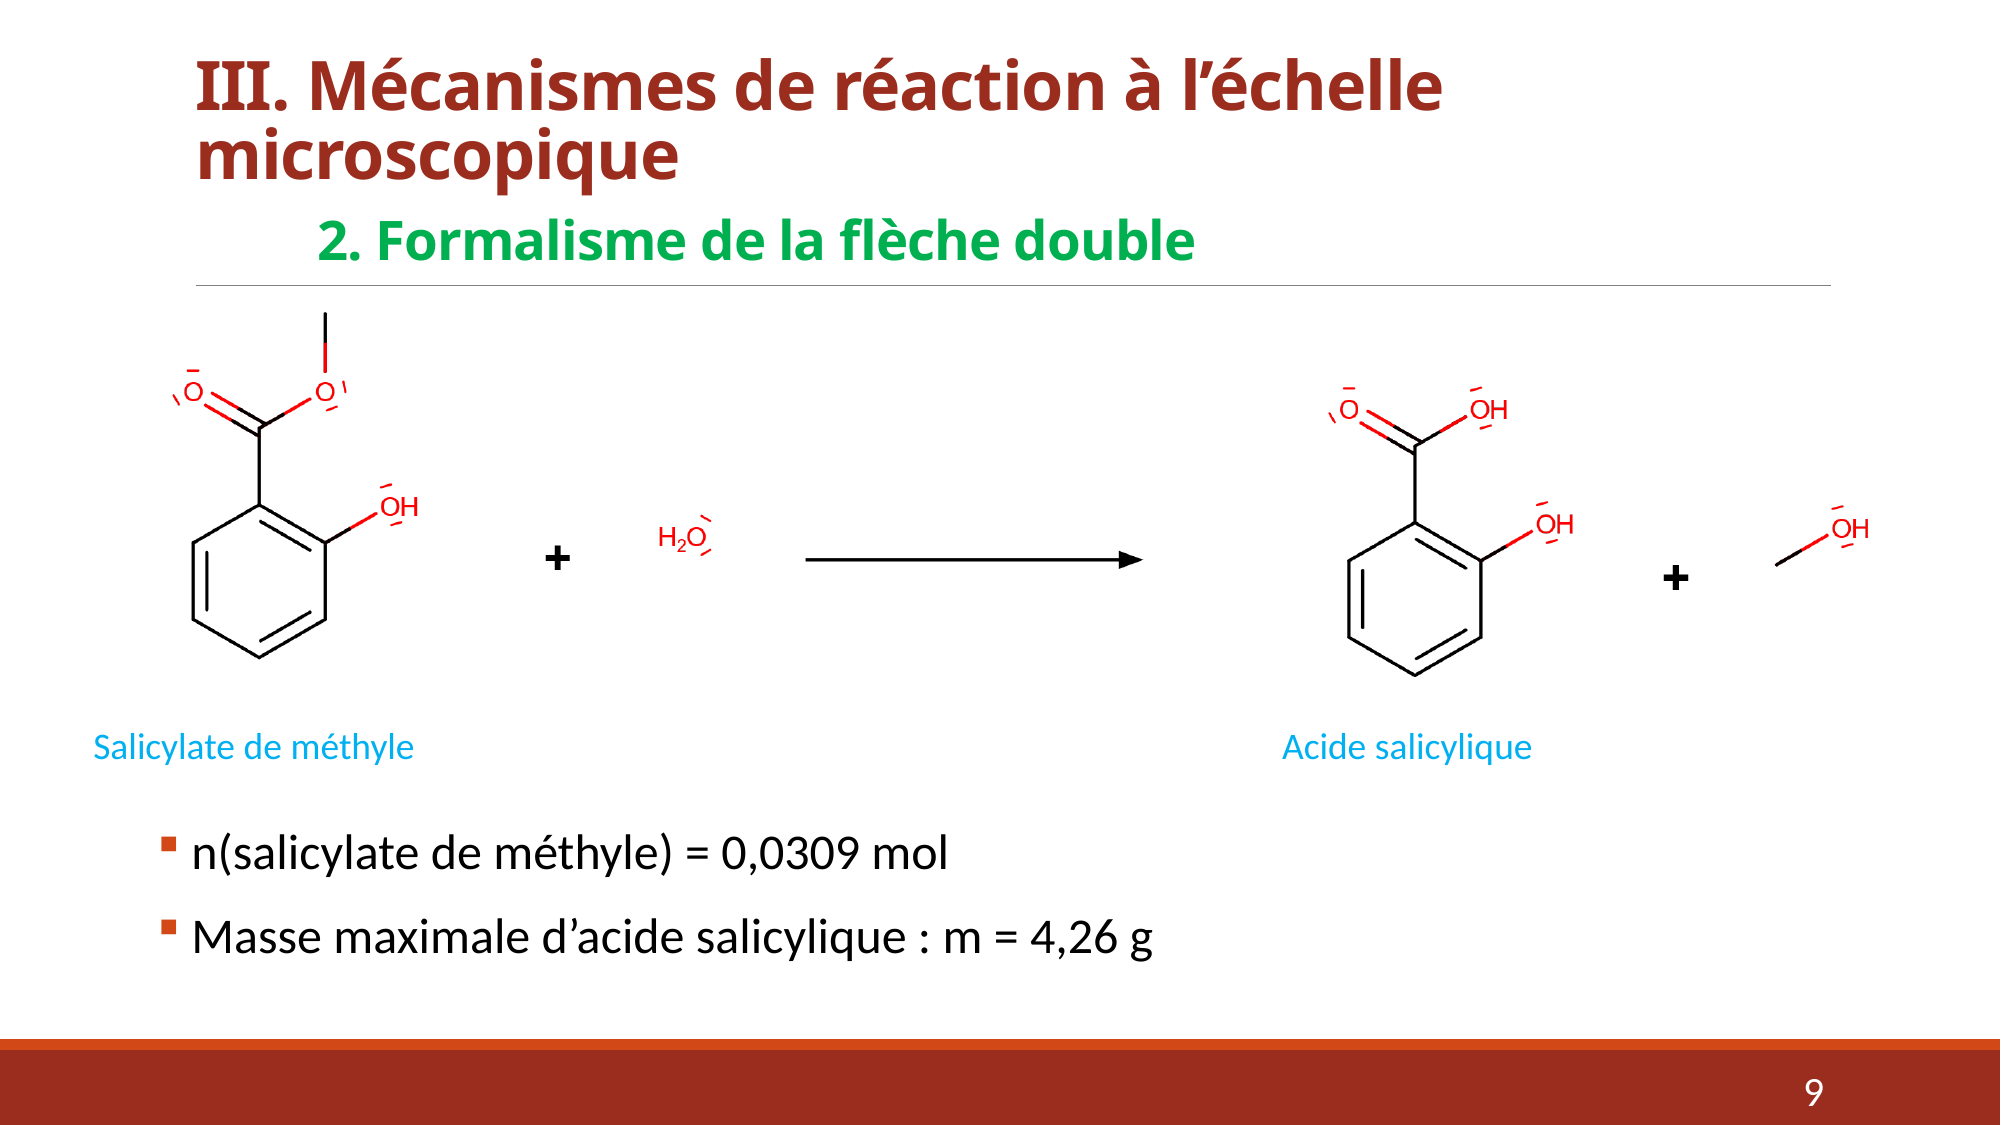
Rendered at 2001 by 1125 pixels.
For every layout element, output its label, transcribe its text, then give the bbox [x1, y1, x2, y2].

picture [141, 284, 1896, 705]
text_box III. Mécanismes de réaction à l’échelle microscopique 2. Formalisme de la flèche double [179, 46, 1830, 282]
slide_number 9 [1624, 1059, 1840, 1120]
text_box n(salicylate de méthyle) = 0,0309 mol Masse maximale d’acide salicylique : m = 4,26 g [142, 819, 1868, 986]
text_box Acide salicylique [1267, 715, 1552, 775]
text_box Salicylate de méthyle [78, 714, 434, 775]
